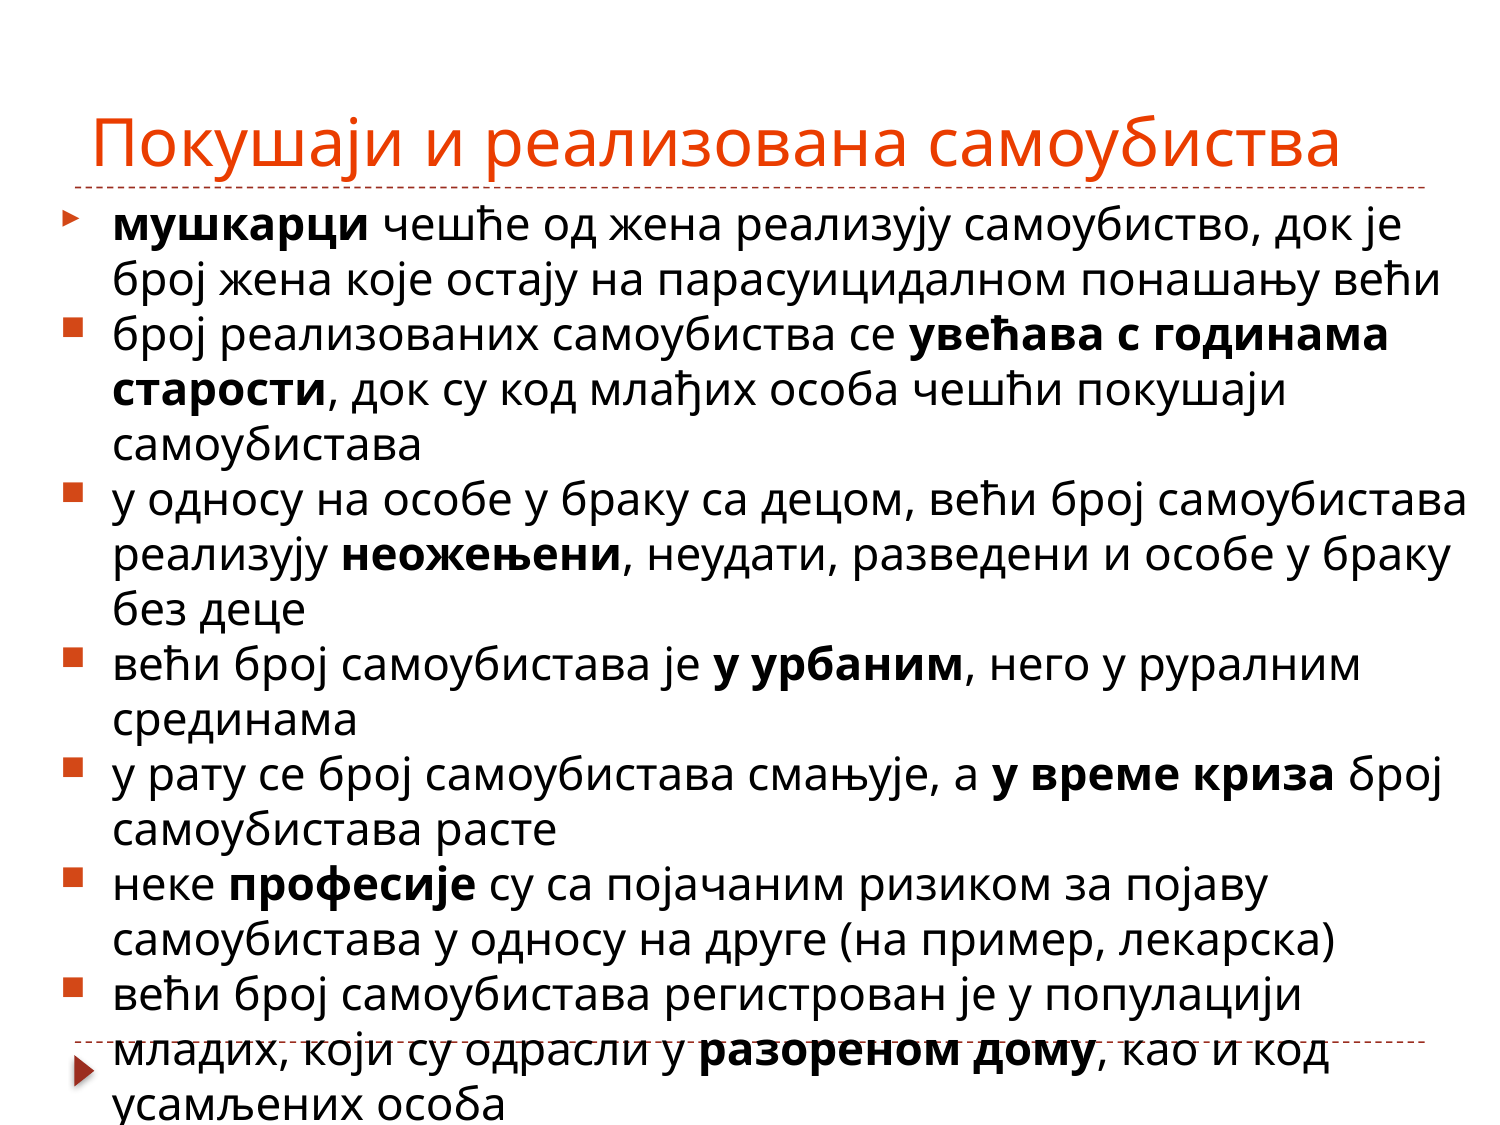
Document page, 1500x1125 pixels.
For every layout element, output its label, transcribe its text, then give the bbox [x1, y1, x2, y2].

list мушкарци чешће од жена реализују самоубиство, док је број жена које остају на парасуицидалном понашању већи број реализованих самоубиства се увећава с годинама старости, док су код млађих особа чешћи покушаји самоубистава у односу на особе у браку са децом, већи број самоубистава реализују неожењени, неудати, разведени и особе у браку без деце већи број самоубистава је у урбаним, него у руралним срединама у рату се број самоубистава смањује, а у време криза број самоубистава расте неке професије су са појачаним ризиком за појаву самоубистава у односу на друге (на пример, лекарска) већи број самоубистава регистрован је у популацији младих, који су одрасли у разореном дому, као и код усамљених особа самоубиству су склоније особе које су извршиле убиство, изазвале саобраћајну несрећу или учиниле друга кривична дела [24, 187, 1500, 1011]
title Покушаји и реализована самоубиства [74, 24, 1426, 187]
